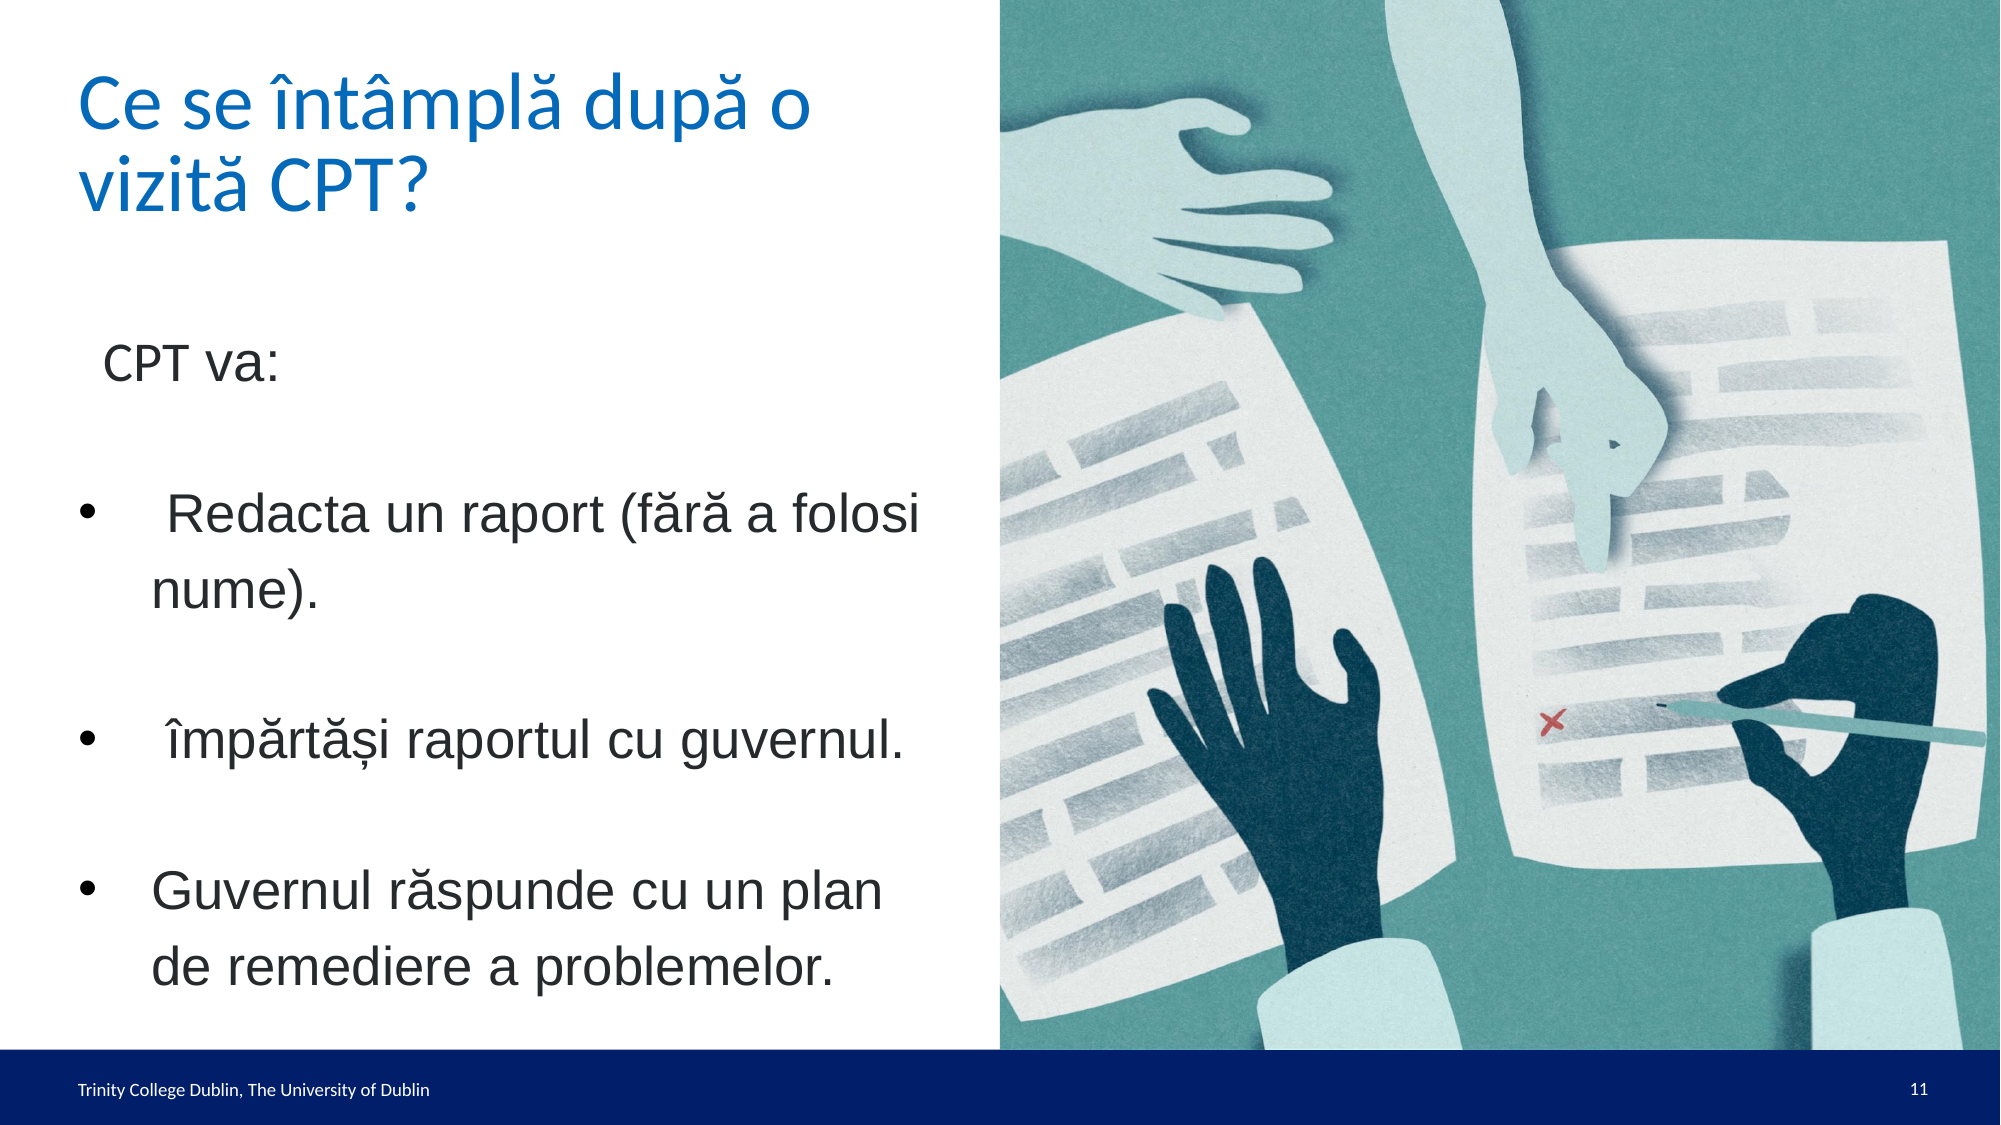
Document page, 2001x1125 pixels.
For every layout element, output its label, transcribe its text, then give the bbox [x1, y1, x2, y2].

text_box CPT va: Redacta un raport (fără a folosi nume). împărtăși raportul cu guvernul. Guvernul răspunde cu un plan de remediere a problemelor. [78, 229, 924, 1003]
picture [999, 0, 2000, 1050]
slide_number 11 [1881, 1068, 1929, 1100]
title Ce se întâmplă după o vizită CPT? [78, 63, 924, 229]
